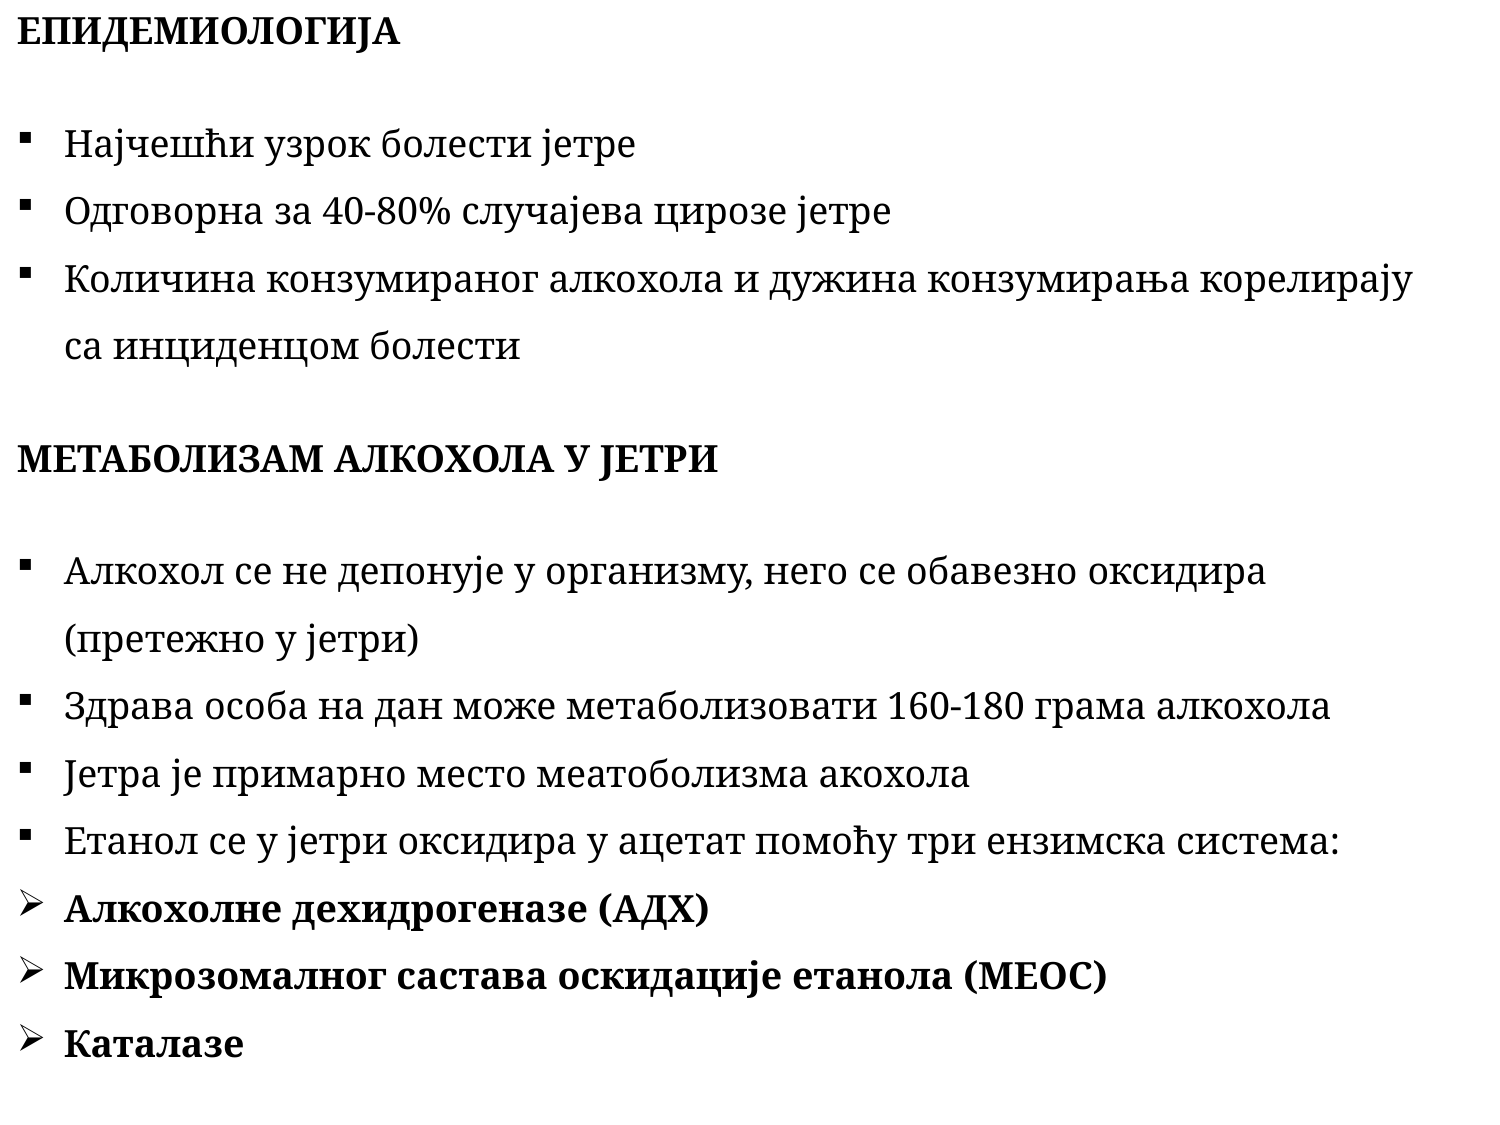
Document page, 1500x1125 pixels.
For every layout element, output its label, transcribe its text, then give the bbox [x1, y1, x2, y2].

text_box ЕПИДЕМИОЛОГИЈА Најчешћи узрок болести јетре Одговорна за 40-80% случајева цирозе јетре Количина конзумираног алкохола и дужина конзумирања корелирају са инциденцом болести МЕТАБОЛИЗАМ АЛКОХОЛА У ЈЕТРИ Алкохол се не депонује у организму, него се обавезно оксидира (претежно у јетри) Здрава особа на дан може метаболизовати 160-180 грама алкохола Јетра је примарно место меатоболизма акохола Етанол се у јетри оксидира у ацетат помоћу три ензимска система: Алкохолне дехидрогеназе (АДХ) Микрозомалног састава оскидације етанола (МЕОС) Каталазе [2, 0, 1452, 1125]
